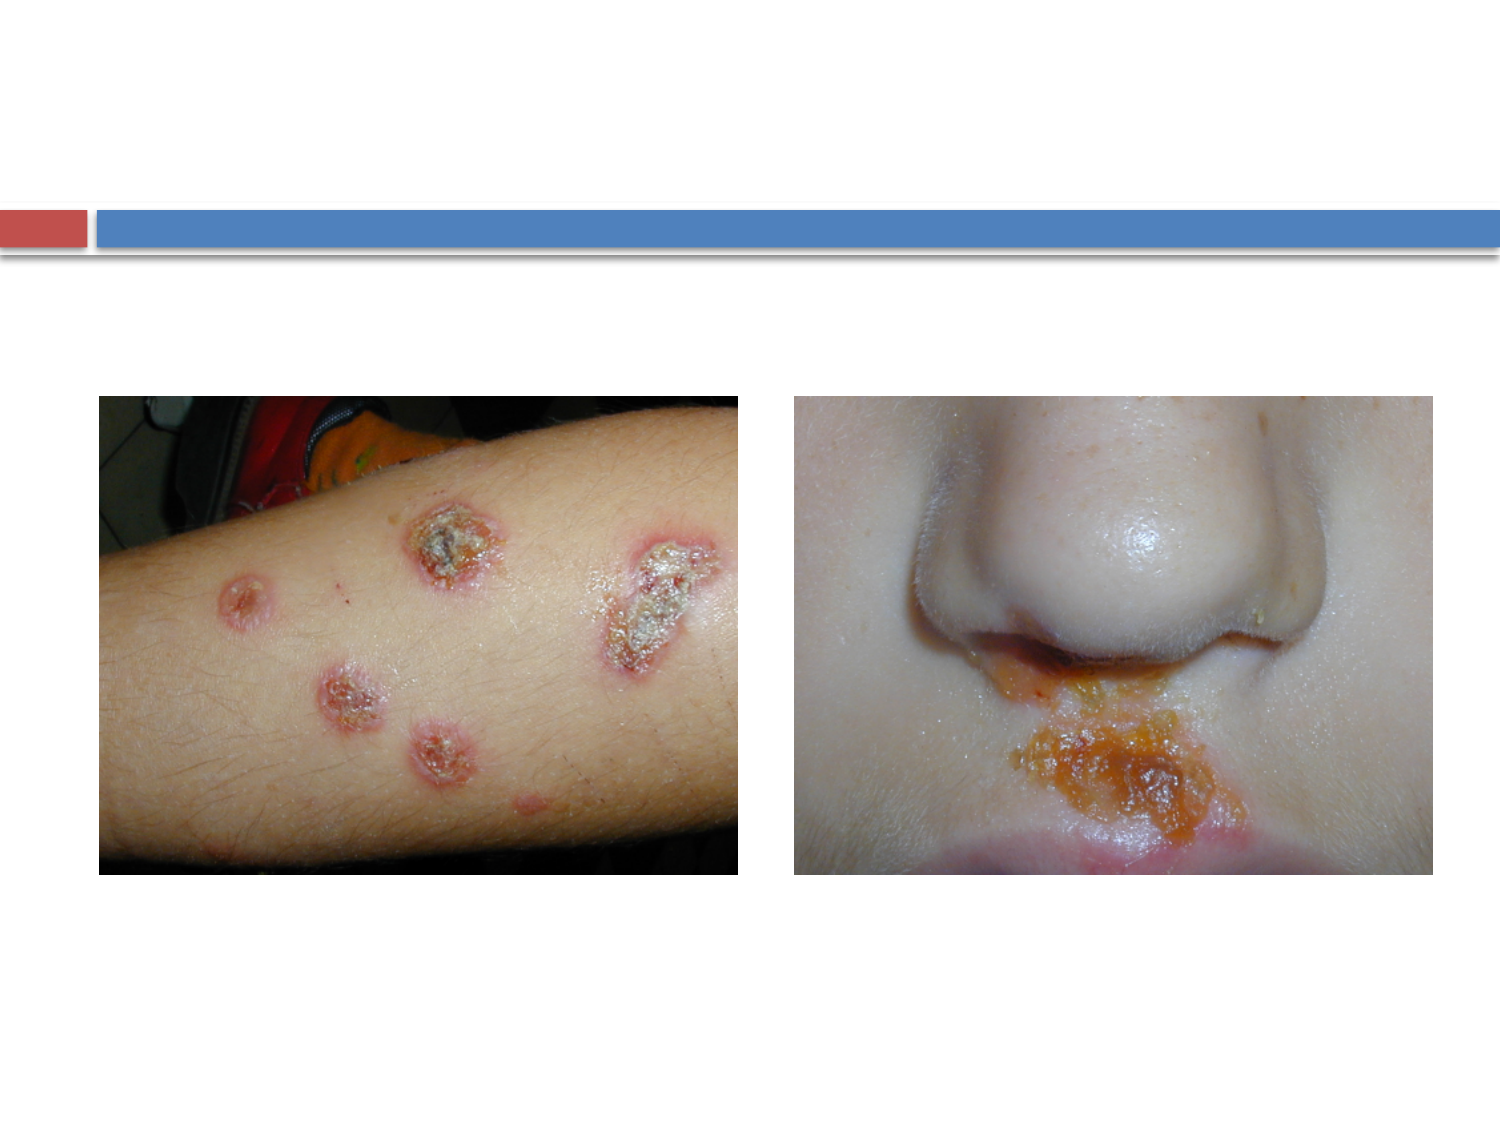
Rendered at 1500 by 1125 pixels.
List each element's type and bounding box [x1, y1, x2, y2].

list [794, 396, 1433, 875]
list [99, 396, 738, 875]
